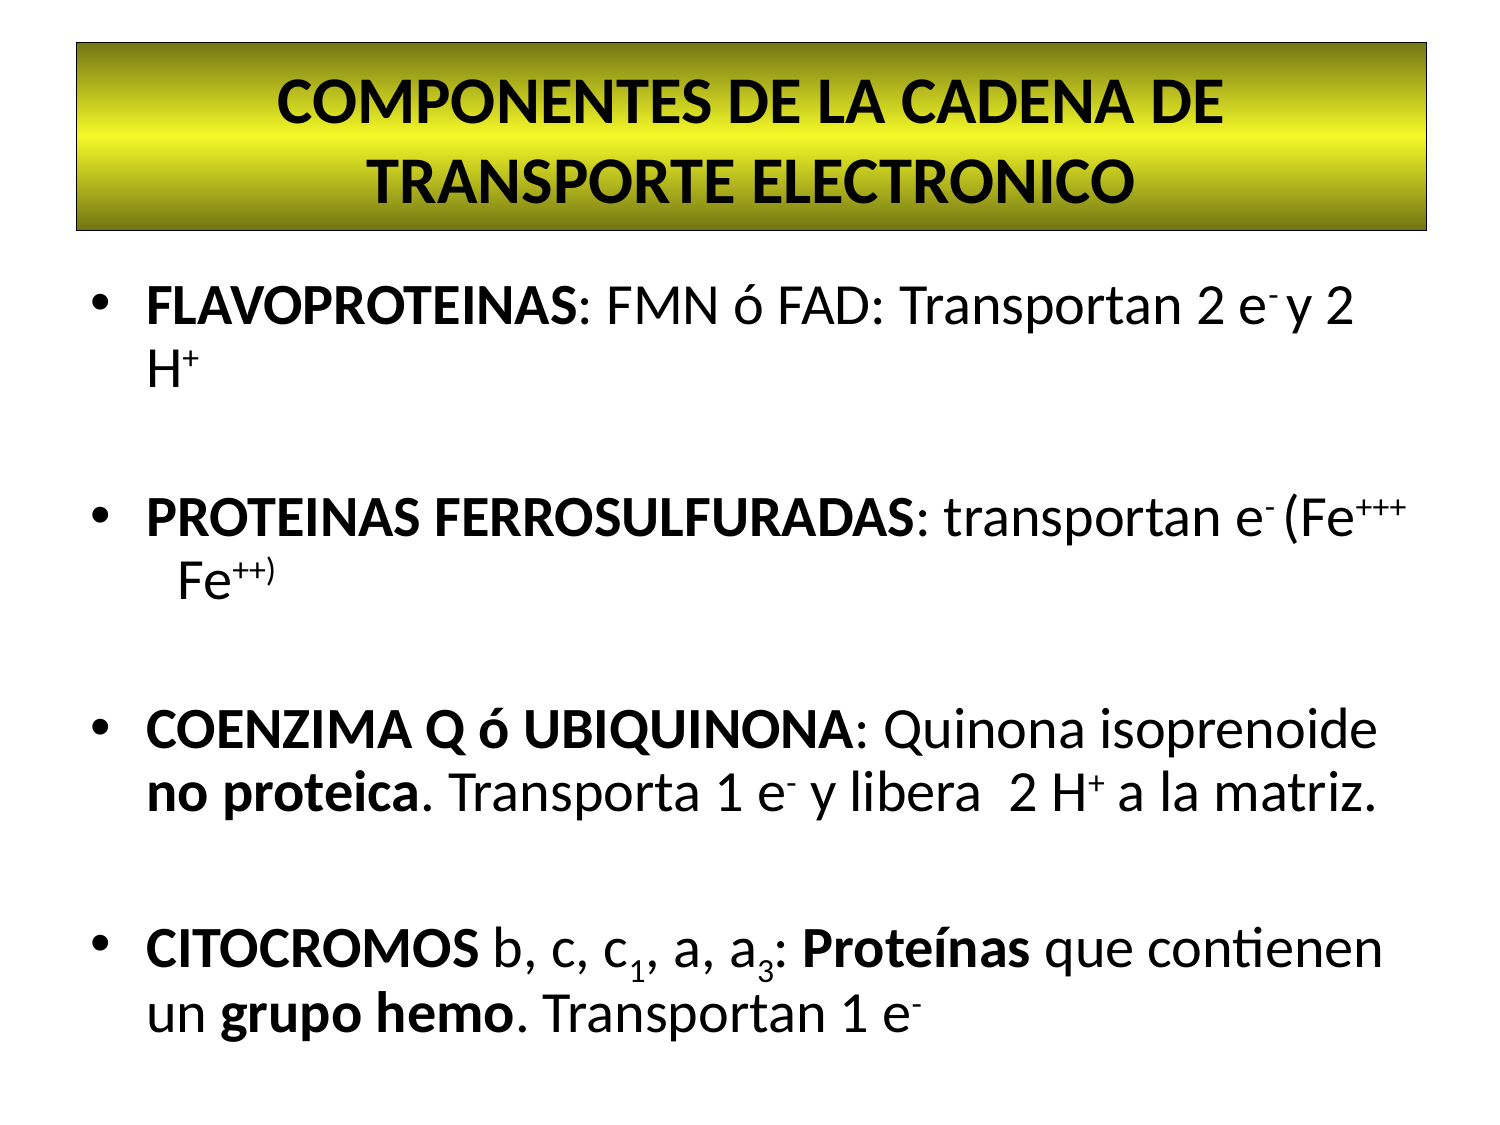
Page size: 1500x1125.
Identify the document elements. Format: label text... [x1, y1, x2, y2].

title COMPONENTES DE LA CADENA DE TRANSPORTE ELECTRONICO [76, 42, 1427, 231]
list FLAVOPROTEINAS: FMN ó FAD: Transportan 2 e- y 2 H+ PROTEINAS FERROSULFURADAS: transportan e- (Fe+++ Fe++) COENZIMA Q ó UBIQUINONA: Quinona isoprenoide no proteica. Transporta 1 e- y libera 2 H+ a la matriz. CITOCROMOS b, c, c1, a, a3: Proteínas que contienen un grupo hemo. Transportan 1 e- [75, 266, 1425, 1009]
